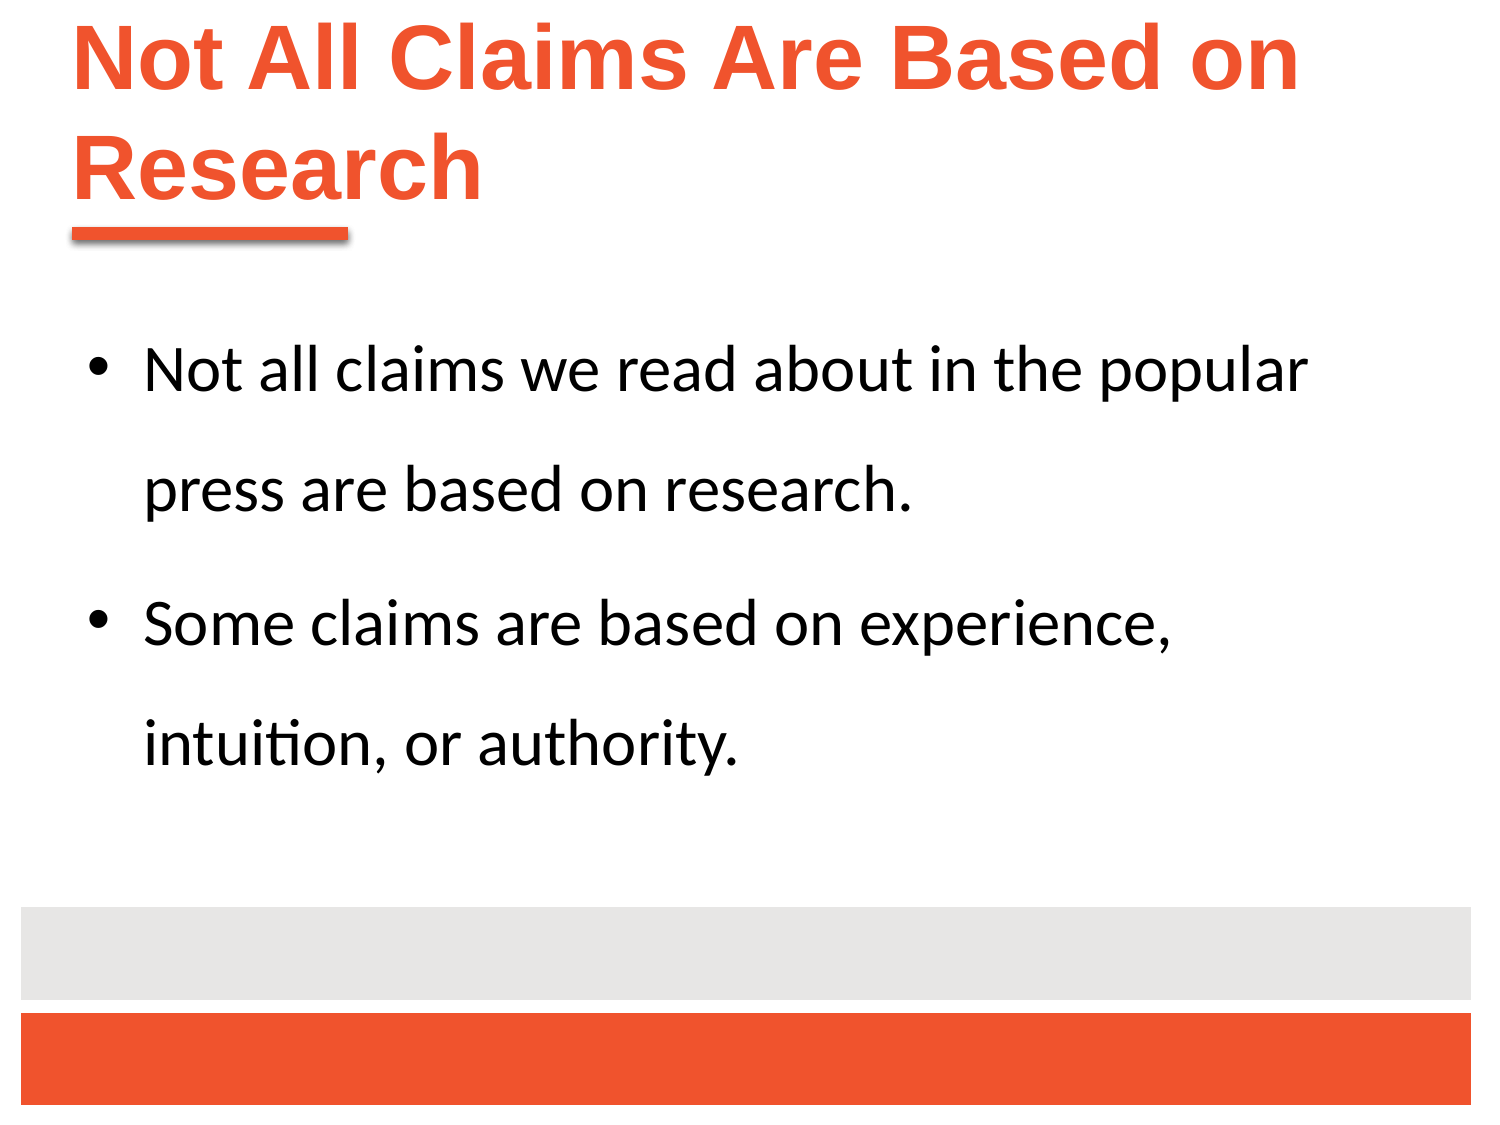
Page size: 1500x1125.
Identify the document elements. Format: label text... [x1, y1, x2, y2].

list Not all claims we read about in the popular press are based on research. Some claims are based on experience, intuition, or authority. [72, 277, 1339, 876]
title Not All Claims Are Based on Research [56, 0, 1407, 216]
